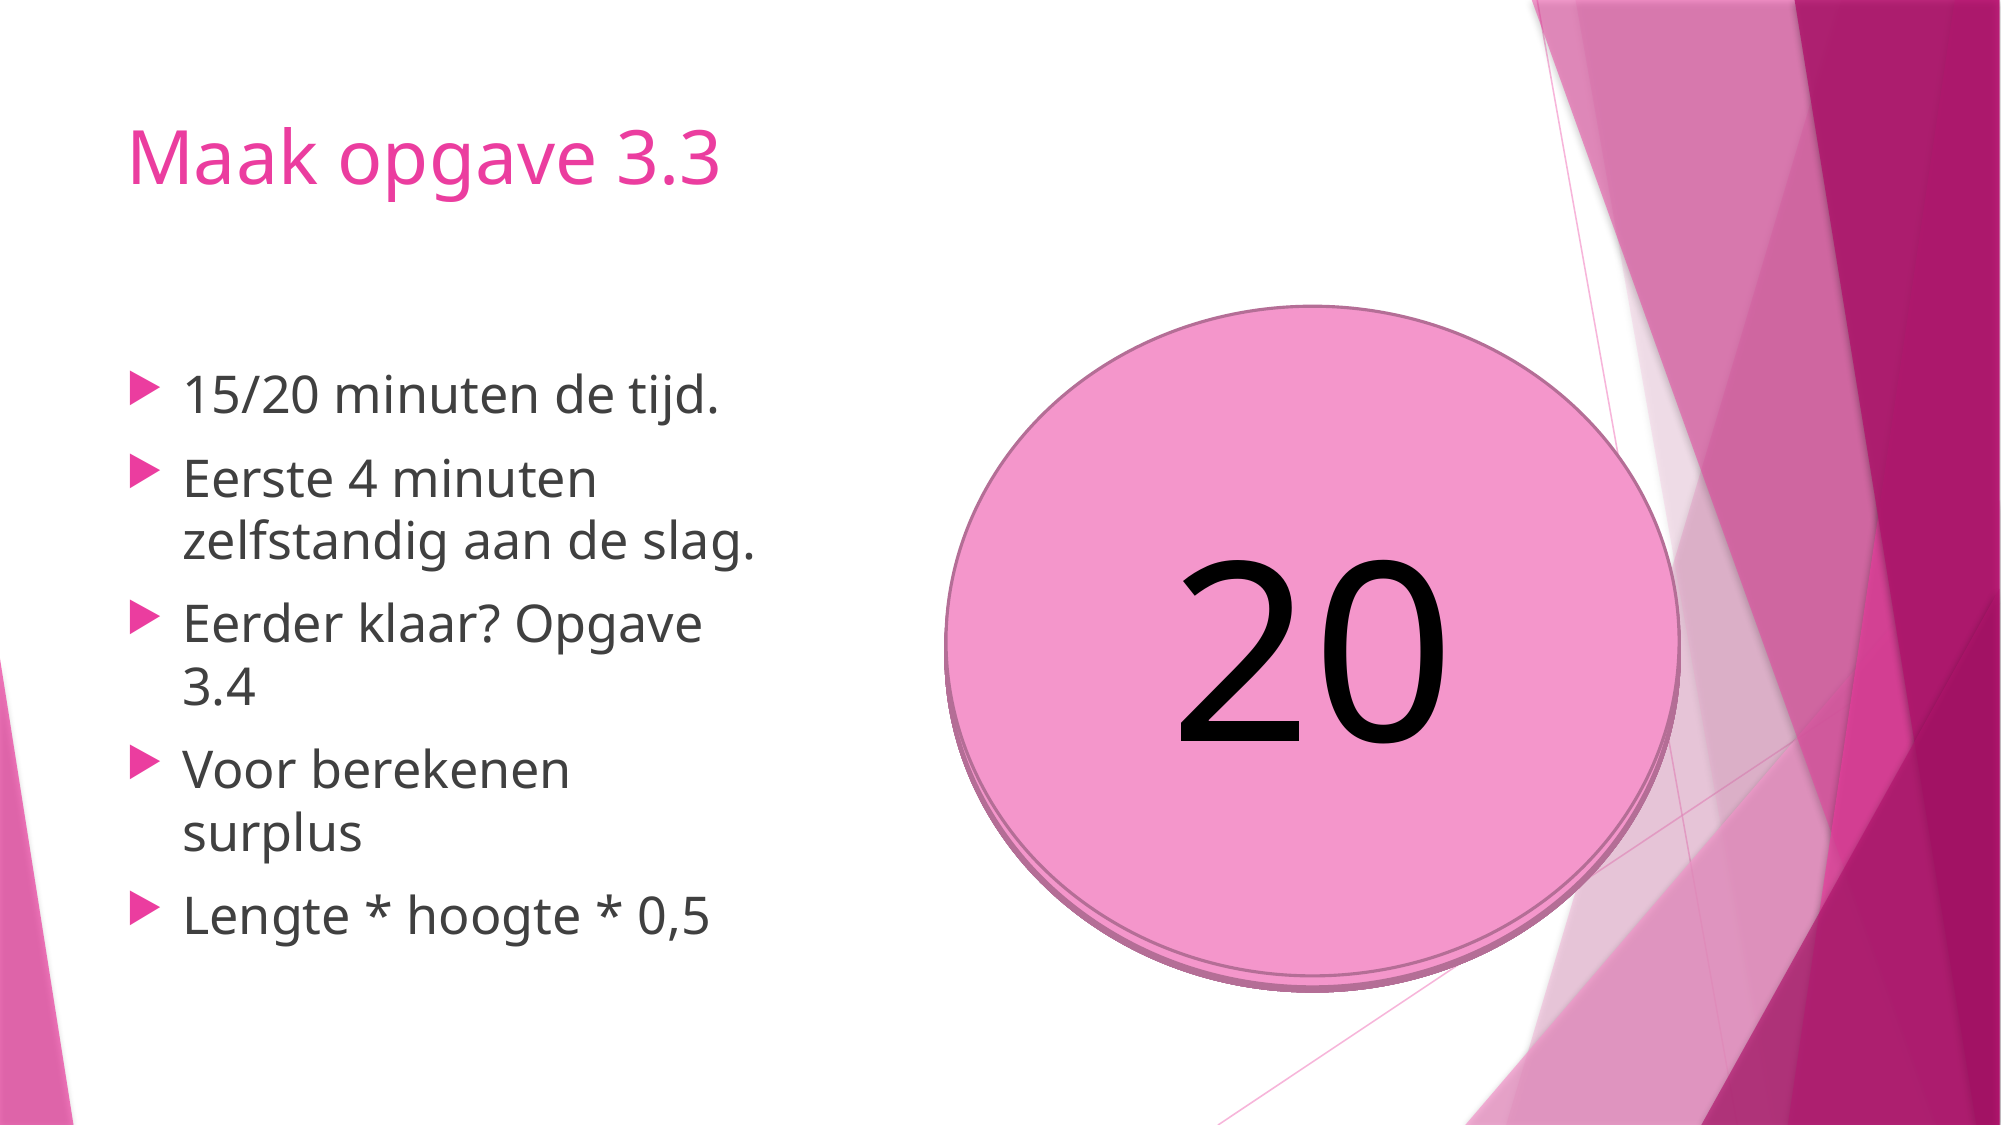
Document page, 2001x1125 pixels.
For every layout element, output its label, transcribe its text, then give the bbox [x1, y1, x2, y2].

text_box 7 [961, 748, 1667, 993]
list 15/20 minuten de tijd. Eerste 4 minuten zelfstandig aan de slag. Eerder klaar? Opgave 3.4 Voor berekenen surplus Lengte * hoogte * 0,5 [111, 354, 774, 992]
title Maak opgave 3.3 [111, 101, 1522, 319]
text_box 19 [945, 672, 1680, 989]
text_box 20 [944, 304, 1681, 978]
